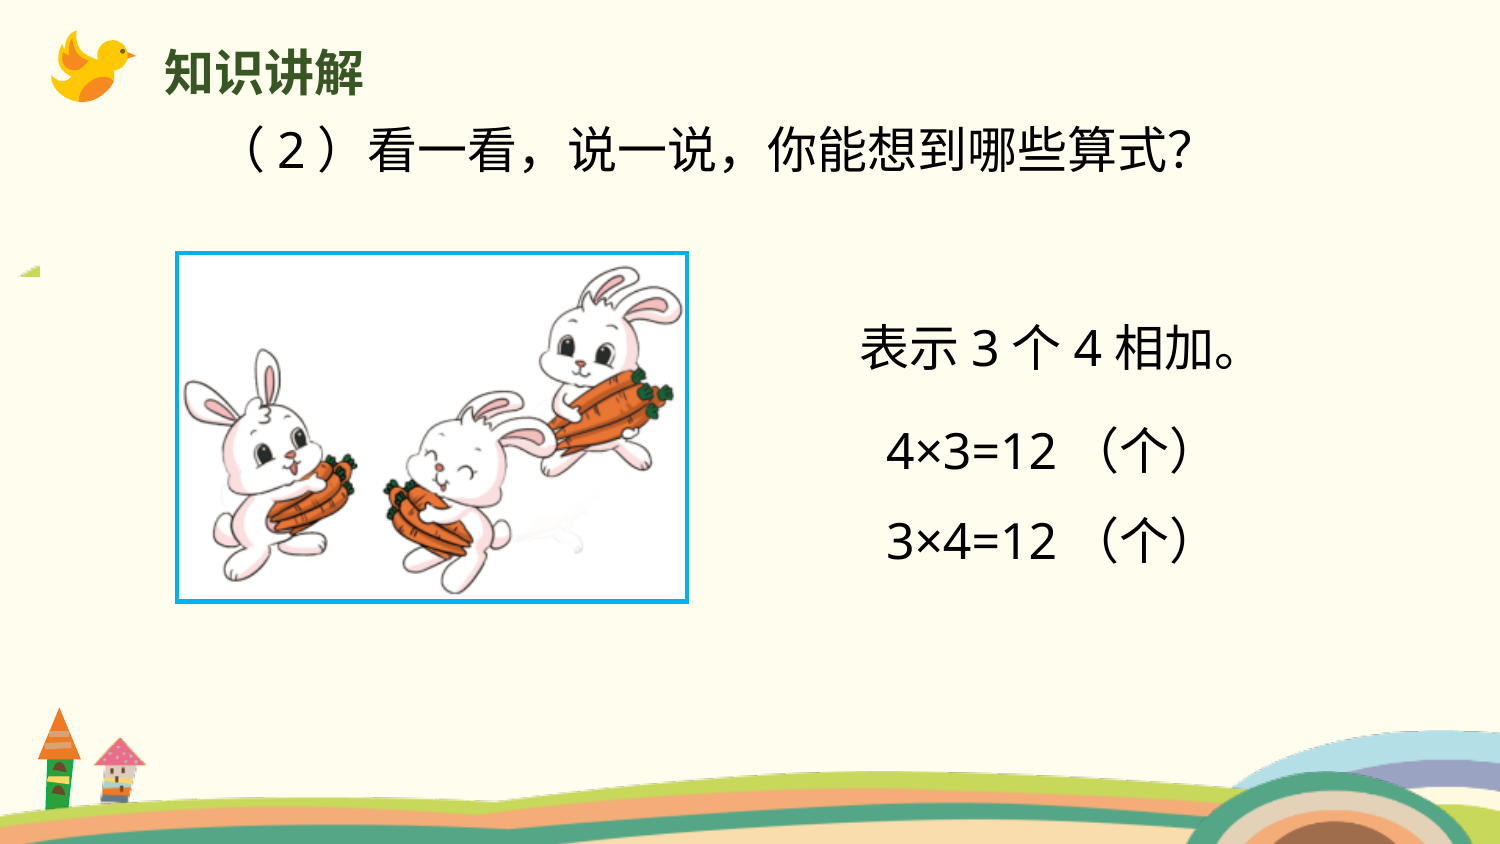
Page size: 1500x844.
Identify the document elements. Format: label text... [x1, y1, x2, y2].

picture [0, 0, 1500, 844]
text_box 4×3=12（个） [874, 414, 1231, 486]
text_box 表示3个4相加。 [847, 310, 1276, 383]
text_box 知识讲解 [152, 35, 376, 107]
text_box 3×4=12（个） [874, 503, 1231, 575]
text_box （2）看一看，说一说，你能想到哪些算式？ [203, 113, 1229, 185]
